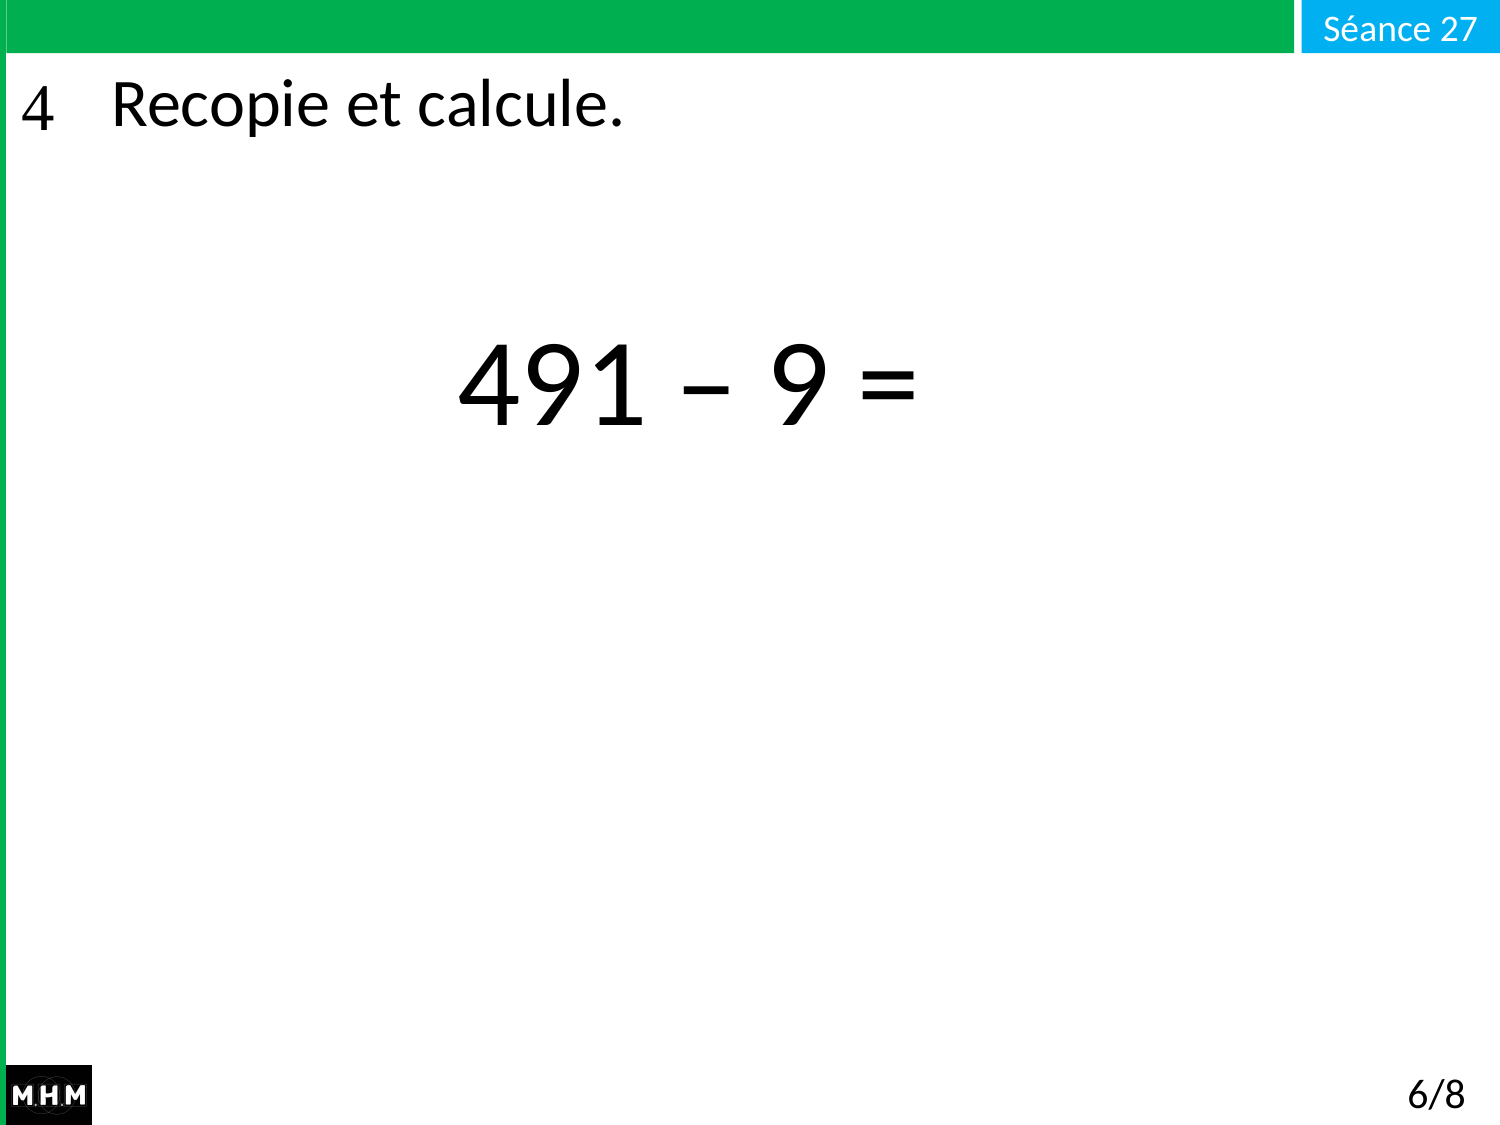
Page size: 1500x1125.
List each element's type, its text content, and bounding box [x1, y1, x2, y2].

title Recopie et calcule. [96, 60, 1391, 150]
picture [6, 1065, 92, 1125]
text_box 491 – 9 = [442, 292, 1243, 458]
list 6/8 [1373, 1064, 1500, 1125]
